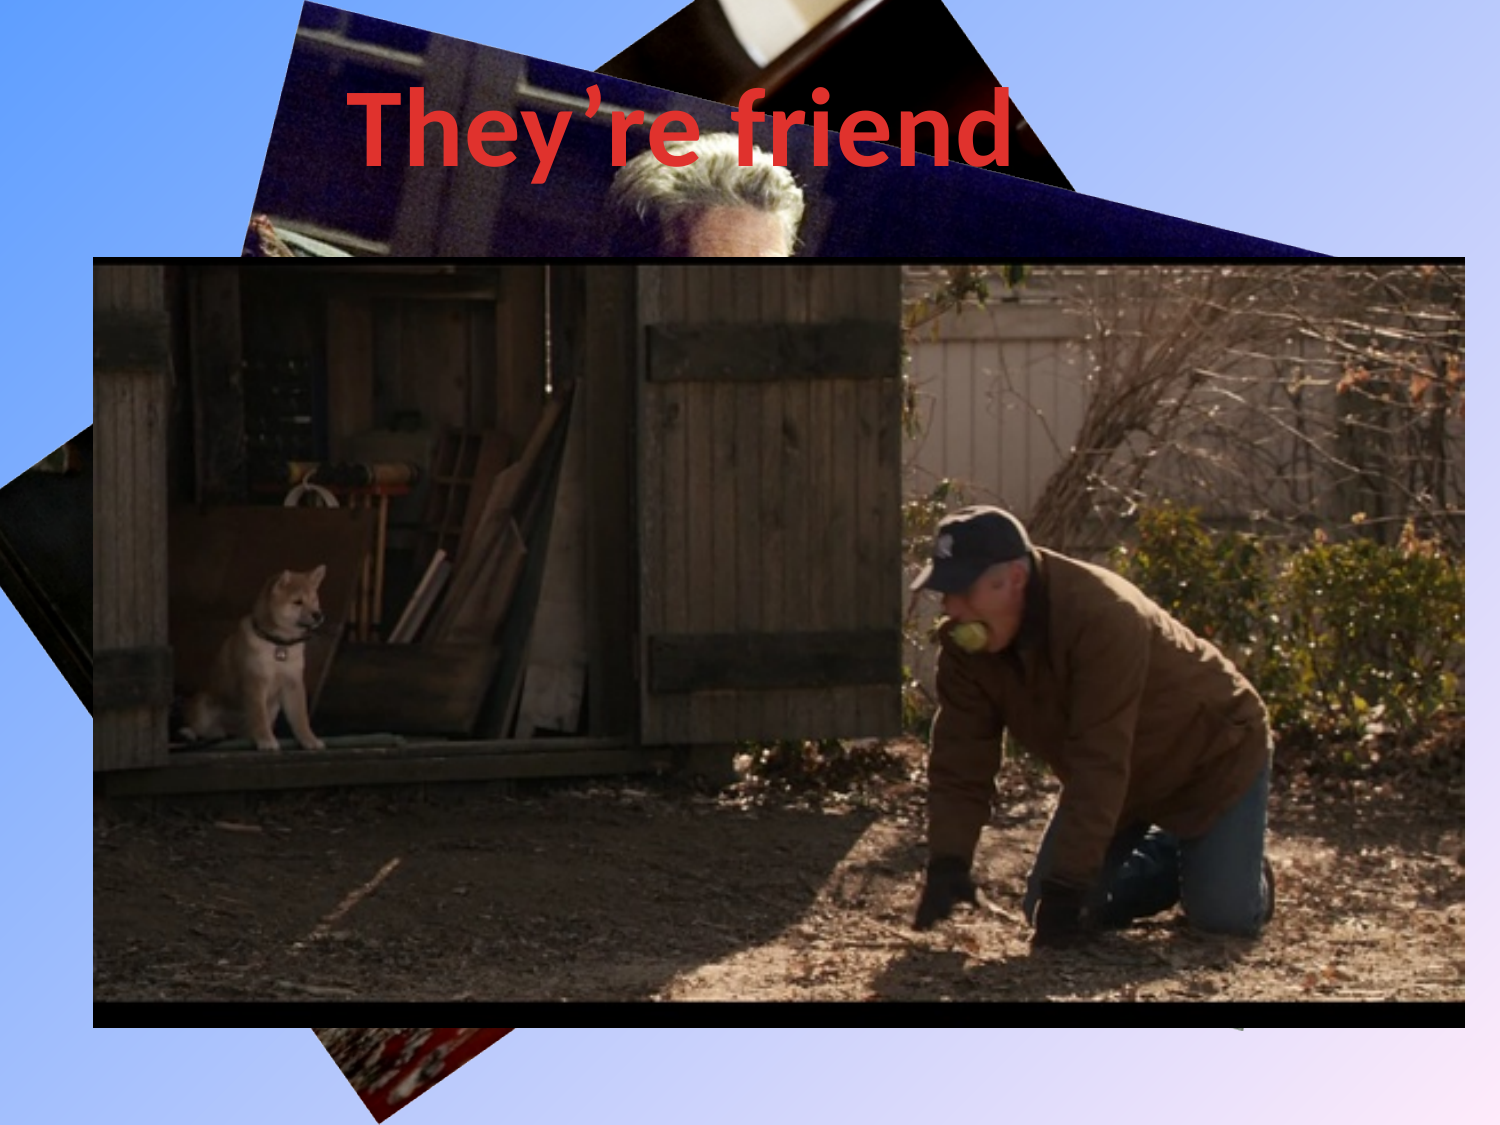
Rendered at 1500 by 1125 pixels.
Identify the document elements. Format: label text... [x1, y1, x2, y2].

picture [294, 1, 483, 46]
picture [0, 56, 1466, 1123]
picture [631, 0, 972, 46]
text_box They’re friend [292, 46, 1071, 126]
